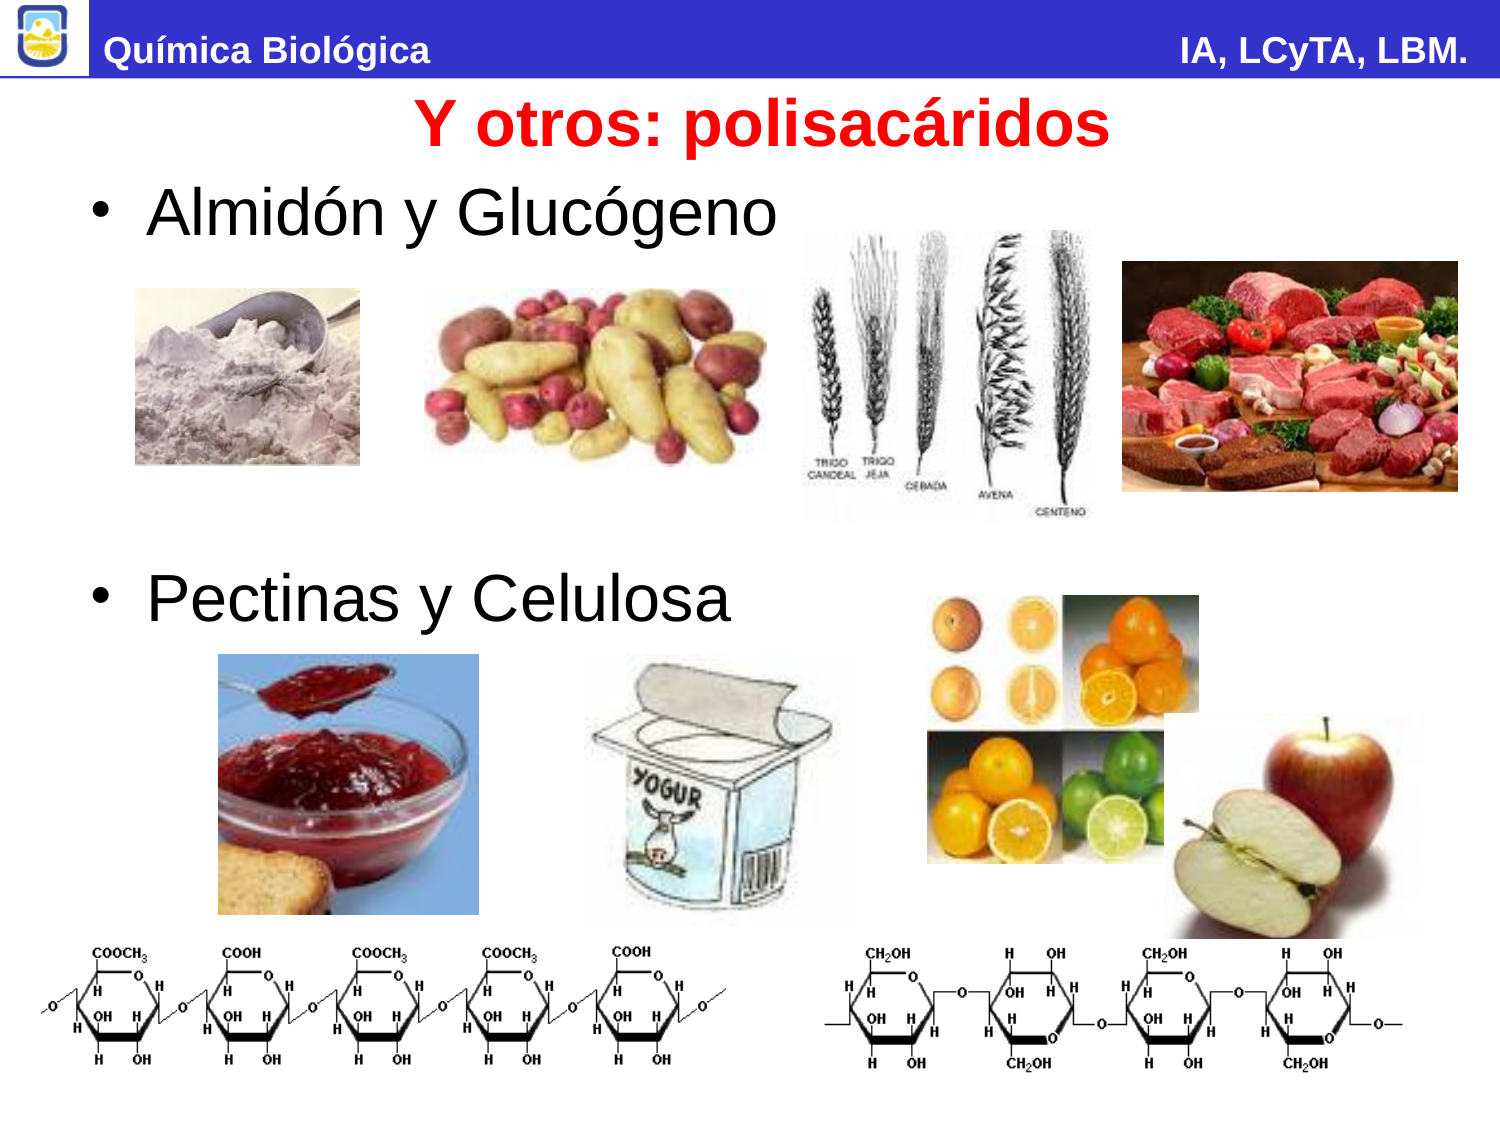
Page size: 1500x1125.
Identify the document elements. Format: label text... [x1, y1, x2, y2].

picture [41, 939, 726, 1071]
picture [218, 654, 479, 916]
picture [584, 654, 857, 927]
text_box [0, 0, 1500, 83]
picture [816, 595, 1426, 1075]
list Almidón y Glucógeno Pectinas y Celulosa [75, 160, 1425, 904]
picture [135, 288, 360, 466]
title Y otros: polisacáridos [88, 91, 1439, 174]
picture [802, 229, 1098, 524]
picture [424, 288, 768, 467]
picture [1122, 261, 1458, 493]
